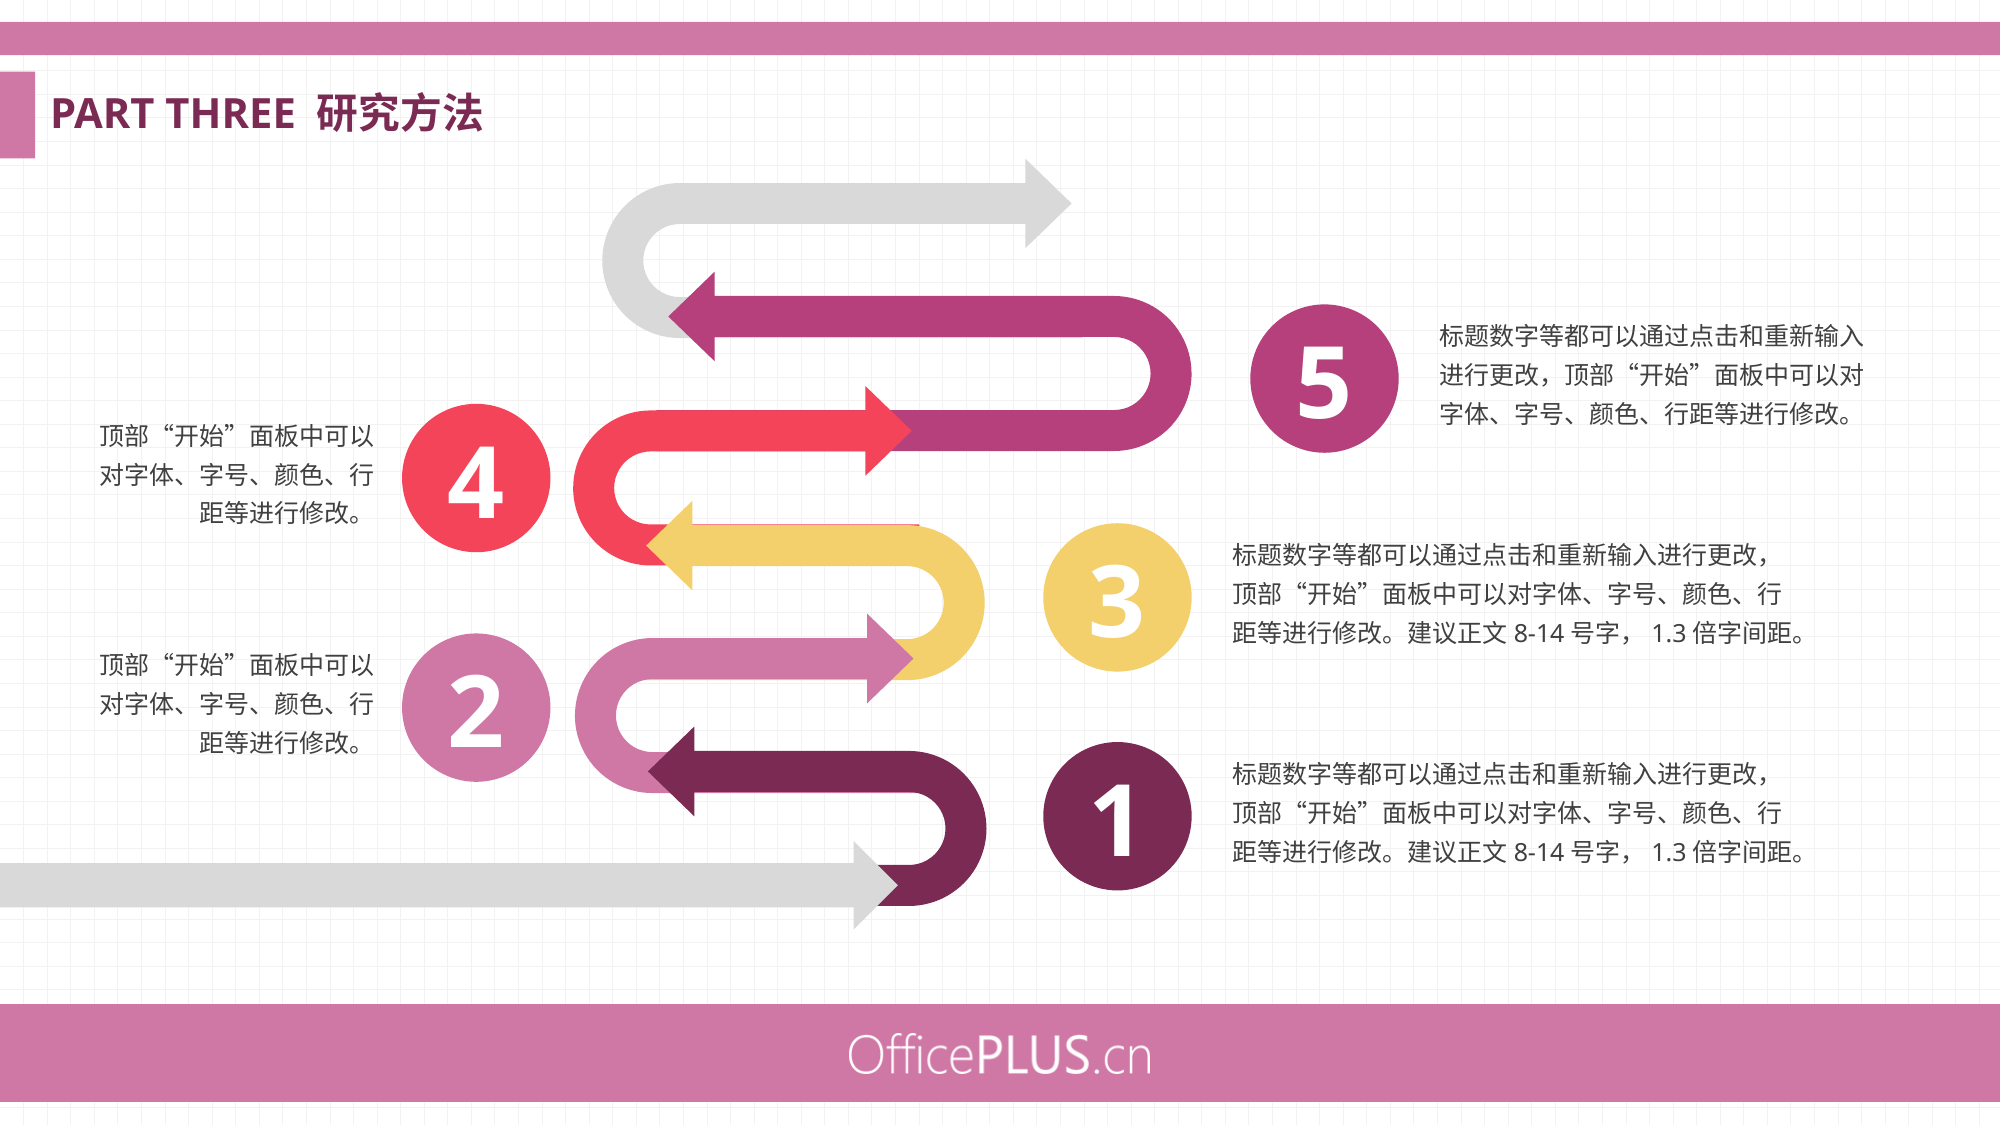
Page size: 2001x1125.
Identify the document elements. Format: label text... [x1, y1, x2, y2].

text_box 3 [1042, 522, 1193, 673]
list PART THREE 研究方法 [34, 70, 835, 159]
text_box [644, 498, 986, 682]
text_box 标题数字等都可以通过点击和重新输入进行更改，顶部“开始”面板中可以对字体、字号、颜色、行距等进行修改。 [1425, 304, 1896, 436]
text_box 标题数字等都可以通过点击和重新输入进行更改，顶部“开始”面板中可以对字体、字号、颜色、行距等进行修改。建议正文8-14号字，1.3倍字间距。 [1218, 523, 1821, 655]
text_box 4 [401, 402, 552, 554]
text_box 标题数字等都可以通过点击和重新输入进行更改，顶部“开始”面板中可以对字体、字号、颜色、行距等进行修改。建议正文8-14号字，1.3倍字间距。 [1218, 742, 1821, 874]
text_box 1 [1042, 740, 1193, 892]
text_box 2 [401, 632, 552, 783]
text_box [572, 383, 914, 567]
picture [849, 1033, 1150, 1074]
text_box [601, 156, 1074, 340]
text_box [646, 724, 988, 907]
text_box [666, 269, 1193, 453]
text_box [0, 838, 900, 932]
text_box [573, 611, 916, 795]
text_box 顶部“开始”面板中可以对字体、字号、颜色、行距等进行修改。 [65, 403, 390, 536]
text_box 5 [1249, 303, 1400, 454]
text_box 顶部“开始”面板中可以对字体、字号、颜色、行距等进行修改。 [65, 633, 390, 765]
